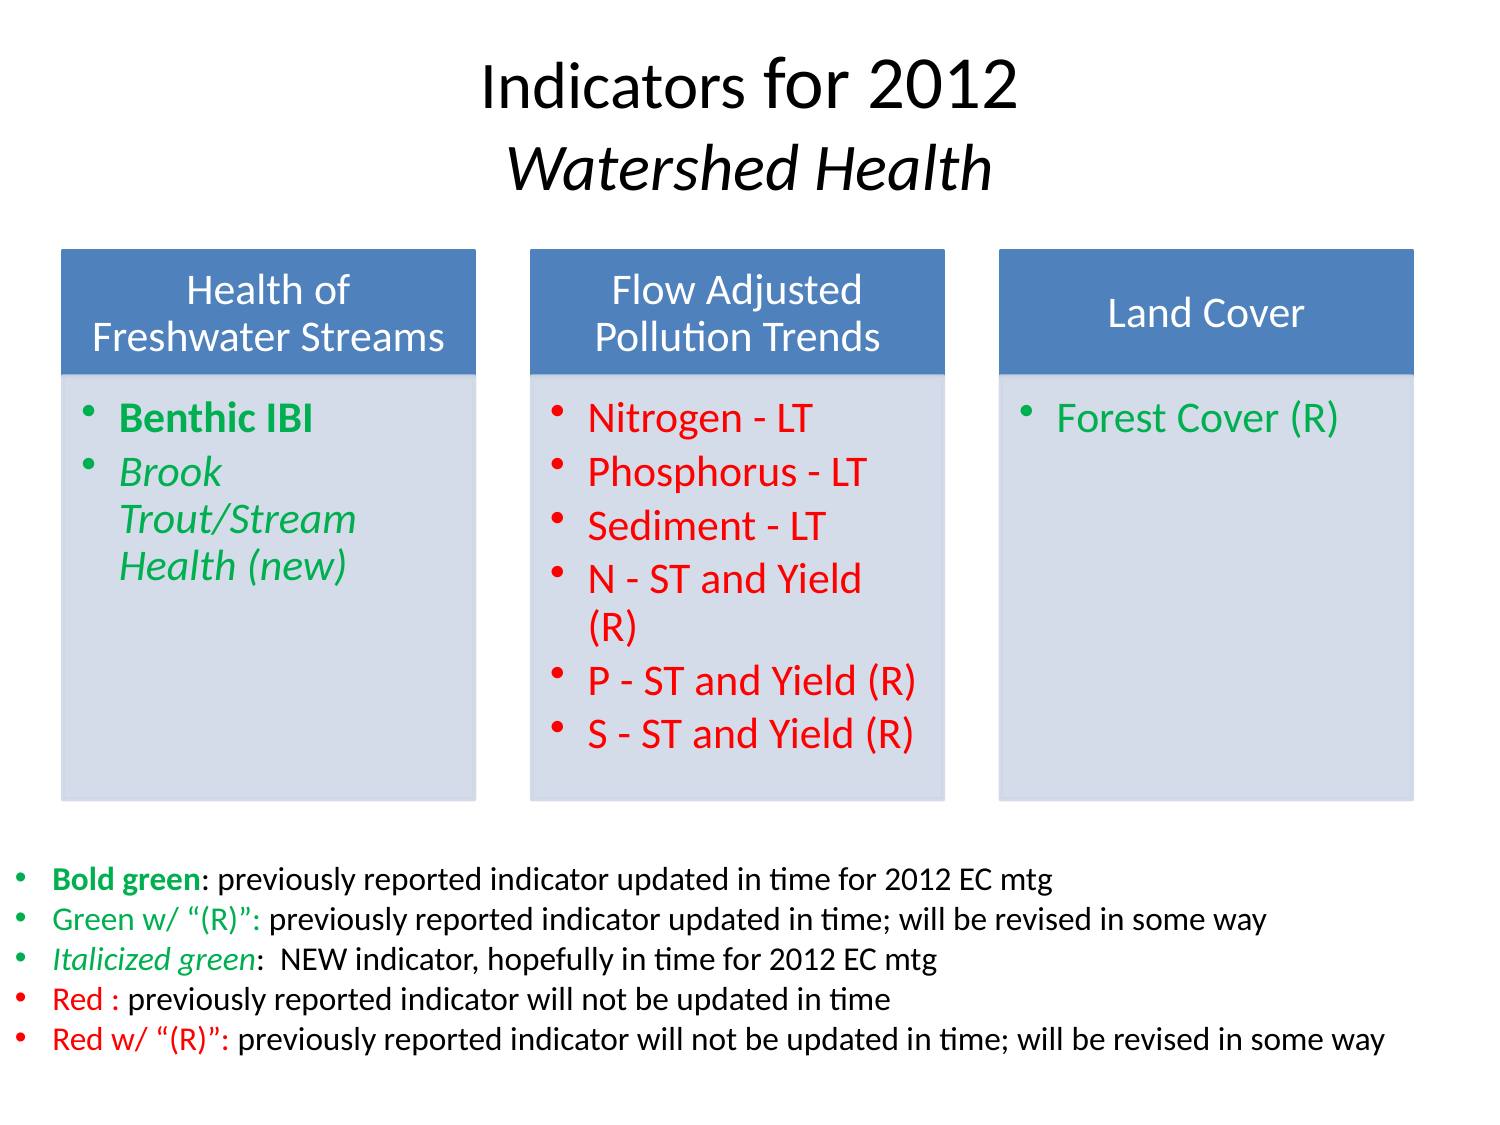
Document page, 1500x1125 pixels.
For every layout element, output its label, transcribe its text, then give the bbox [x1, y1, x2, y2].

title Indicators for 2012 Watershed Health [75, 24, 1425, 213]
text_box Bold green: previously reported indicator updated in time for 2012 EC mtg Green w/ “(R)”: previously reported indicator updated in time; will be revised in some way Italicized green: NEW indicator, hopefully in time for 2012 EC mtg Red : previously reported indicator will not be updated in time Red w/ “(R)”: previously reported indicator will not be updated in time; will be revised in some way [0, 849, 1500, 1065]
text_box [62, 74, 1413, 976]
